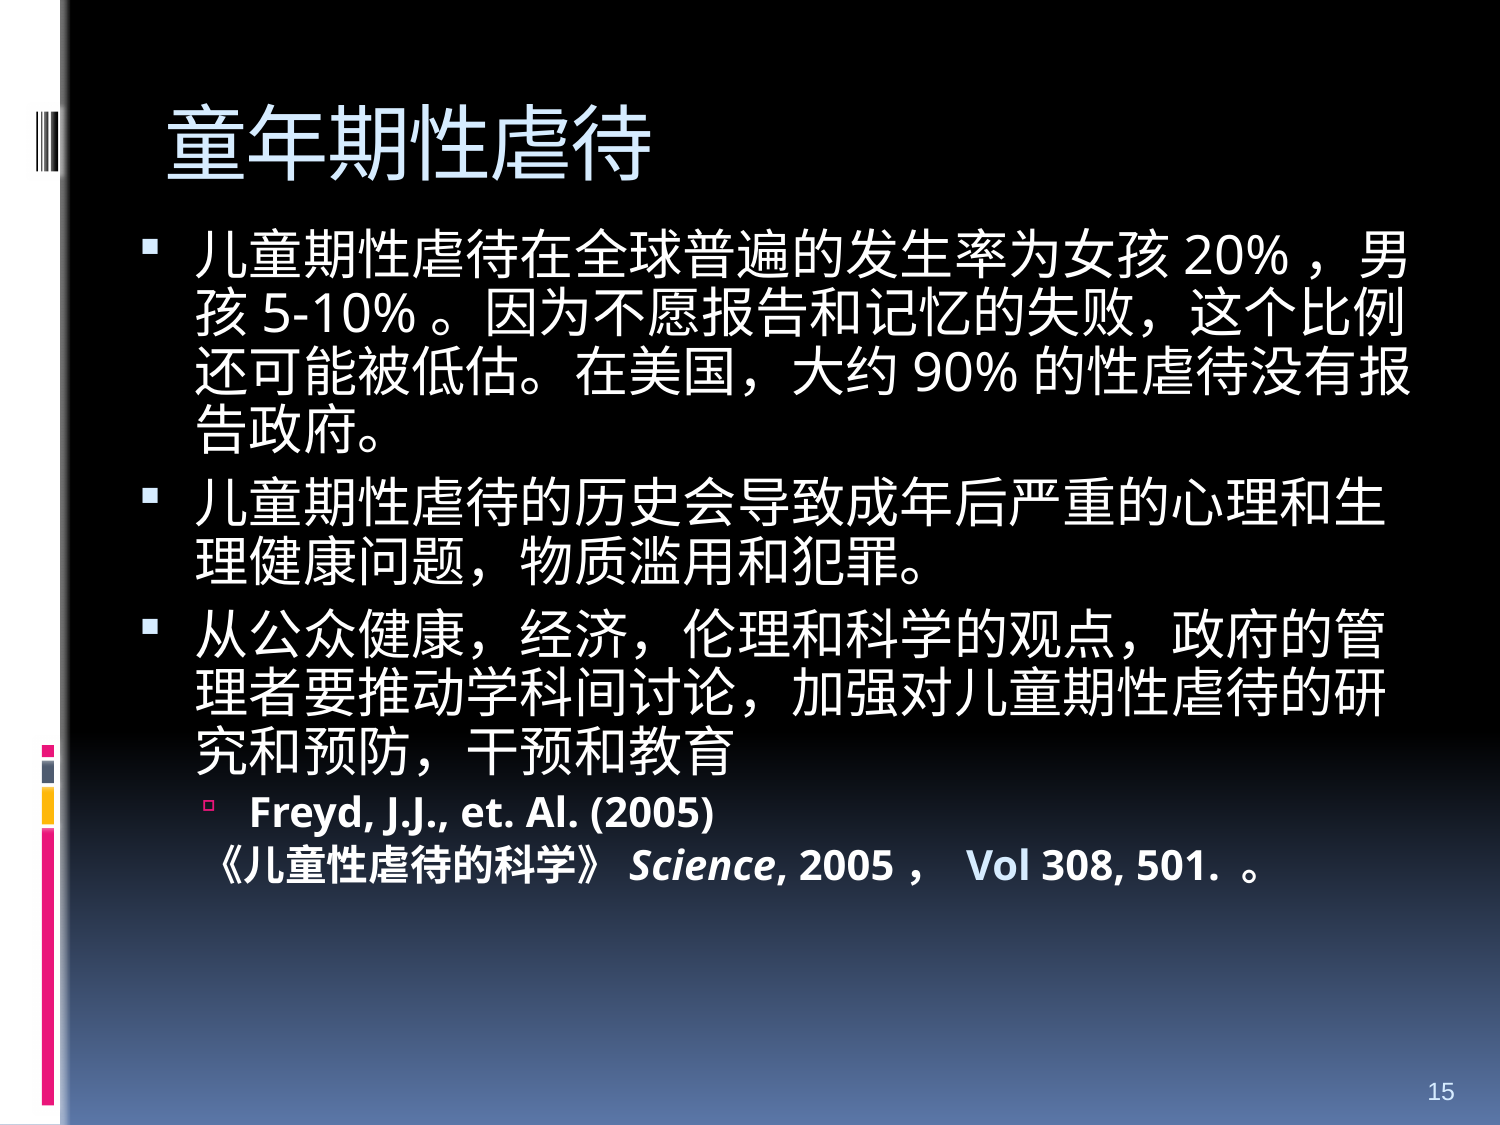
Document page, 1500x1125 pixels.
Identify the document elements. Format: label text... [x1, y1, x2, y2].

slide_number 15 [1412, 1052, 1488, 1113]
title 童年期性虐待 [150, 83, 1425, 220]
list 儿童期性虐待在全球普遍的发生率为女孩20%，男孩5-10%。因为不愿报告和记忆的失败，这个比例还可能被低估。在美国，大约90%的性虐待没有报告政府。 儿童期性虐待的历史会导致成年后严重的心理和生理健康问题，物质滥用和犯罪。 从公众健康，经济，伦理和科学的观点，政府的管理者要推动学科间讨论，加强对儿童期性虐待的研究和预防，干预和教育 Freyd, J.J., et. Al. (2005) 《儿童性虐待的科学》Science, 2005， Vol 308, 501. 。 [112, 220, 1447, 1035]
